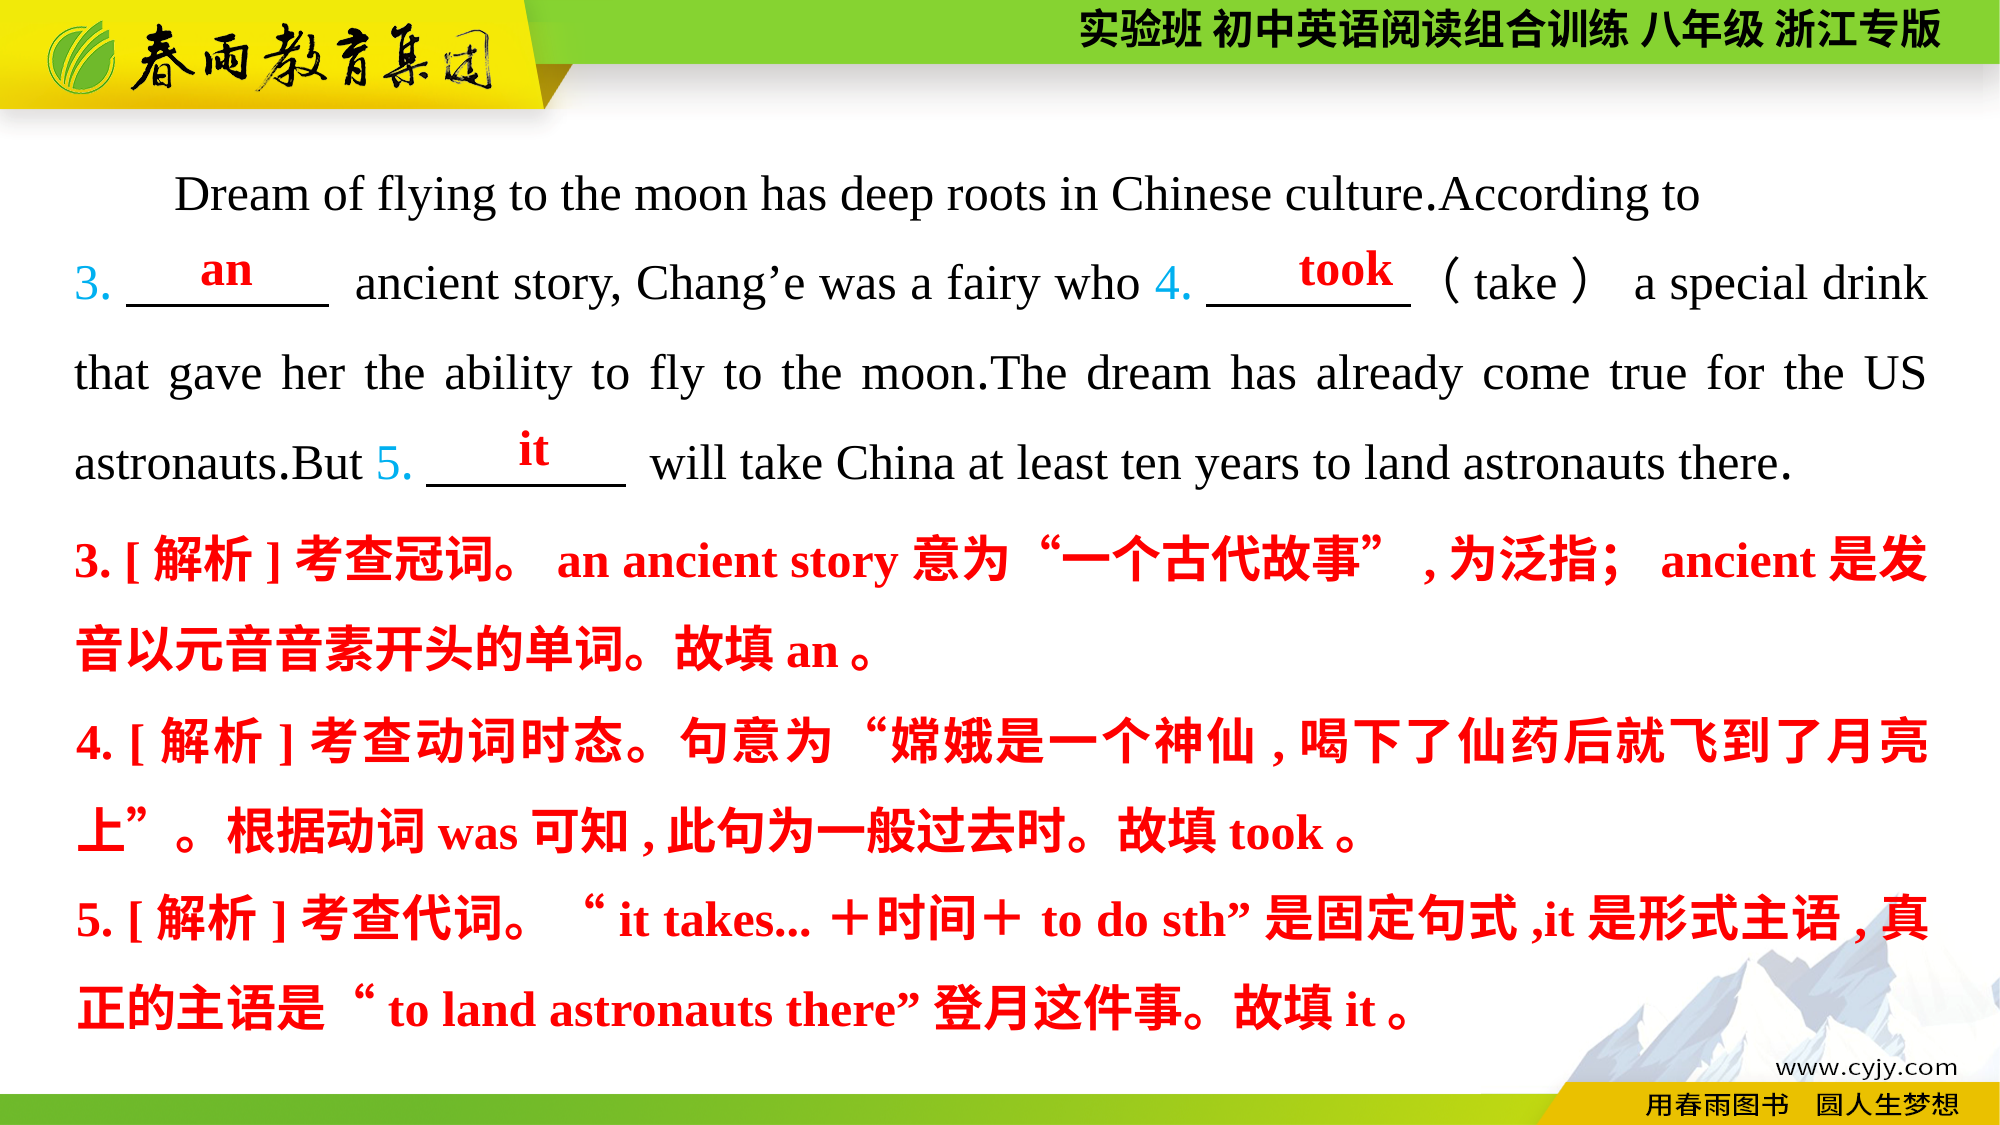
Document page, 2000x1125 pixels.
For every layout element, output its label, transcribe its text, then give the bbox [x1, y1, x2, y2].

text_box an [185, 227, 268, 303]
text_box 4. [解析]考查动词时态。句意为“嫦娥是一个神仙,喝下了仙药后就飞到了月亮上”。根据动词was可知,此句为一般过去时。故填took。 [61, 672, 1946, 868]
text_box 3. [解析]考查冠词。an ancient story意为“一个古代故事”,为泛指；ancient是发音以元音音素开头的单词。故填an。 [59, 502, 1944, 685]
text_box 5. [解析]考查代词。“it takes...＋时间＋to do sth”是固定句式,it是形式主语,真正的主语是“to land astronauts there”登月这件事。故填it。 [61, 868, 1946, 1045]
text_box it [503, 408, 565, 483]
text_box took [1284, 227, 1409, 303]
list Dream of flying to the moon has deep roots in Chinese culture.According to 3. ancient story, Chang’e was a fairy who 4. （take）a special drink that gave her the ability to fly to the moon.The dream has already come true for the US astronauts.But 5. will take China at least ten years to land astronauts there. [59, 122, 1944, 502]
picture [0, 0, 2000, 1125]
